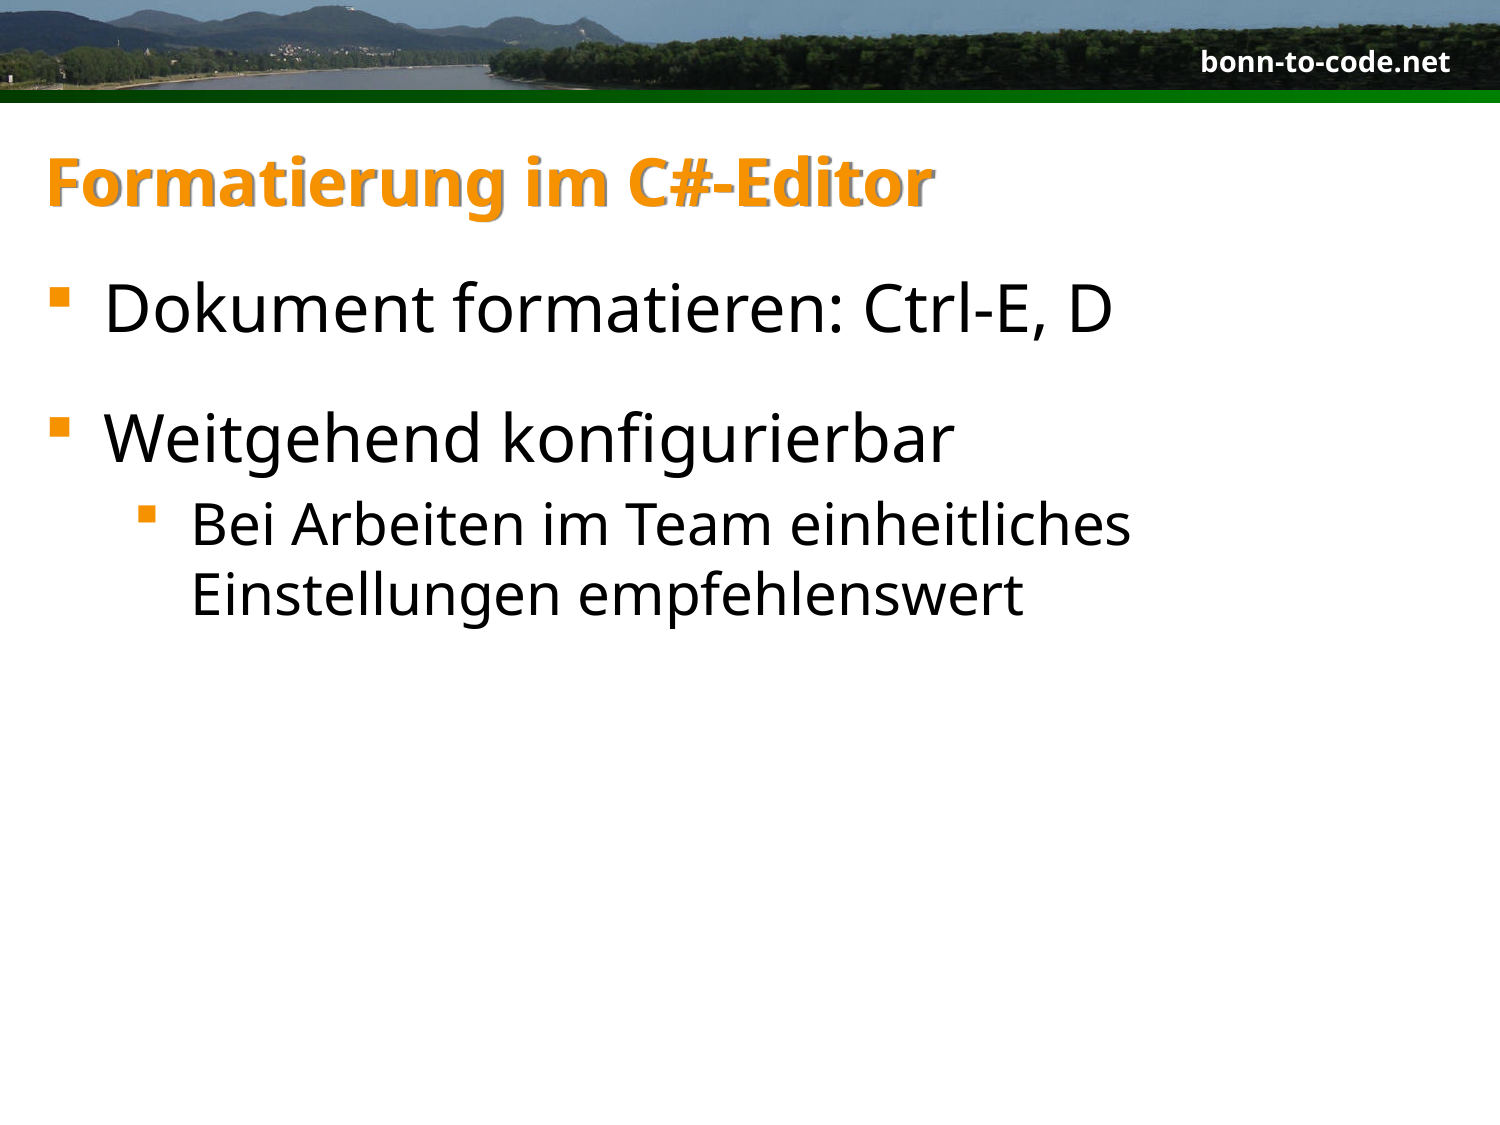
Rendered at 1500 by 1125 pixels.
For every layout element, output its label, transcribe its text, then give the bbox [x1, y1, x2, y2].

picture [0, 0, 1500, 90]
list Dokument formatieren: Ctrl-E, D Weitgehend konfigurierbar Bei Arbeiten im Team einheitliches Einstellungen empfehlenswert [29, 257, 1471, 1114]
title Formatierung im C#-Editor [29, 101, 1471, 257]
